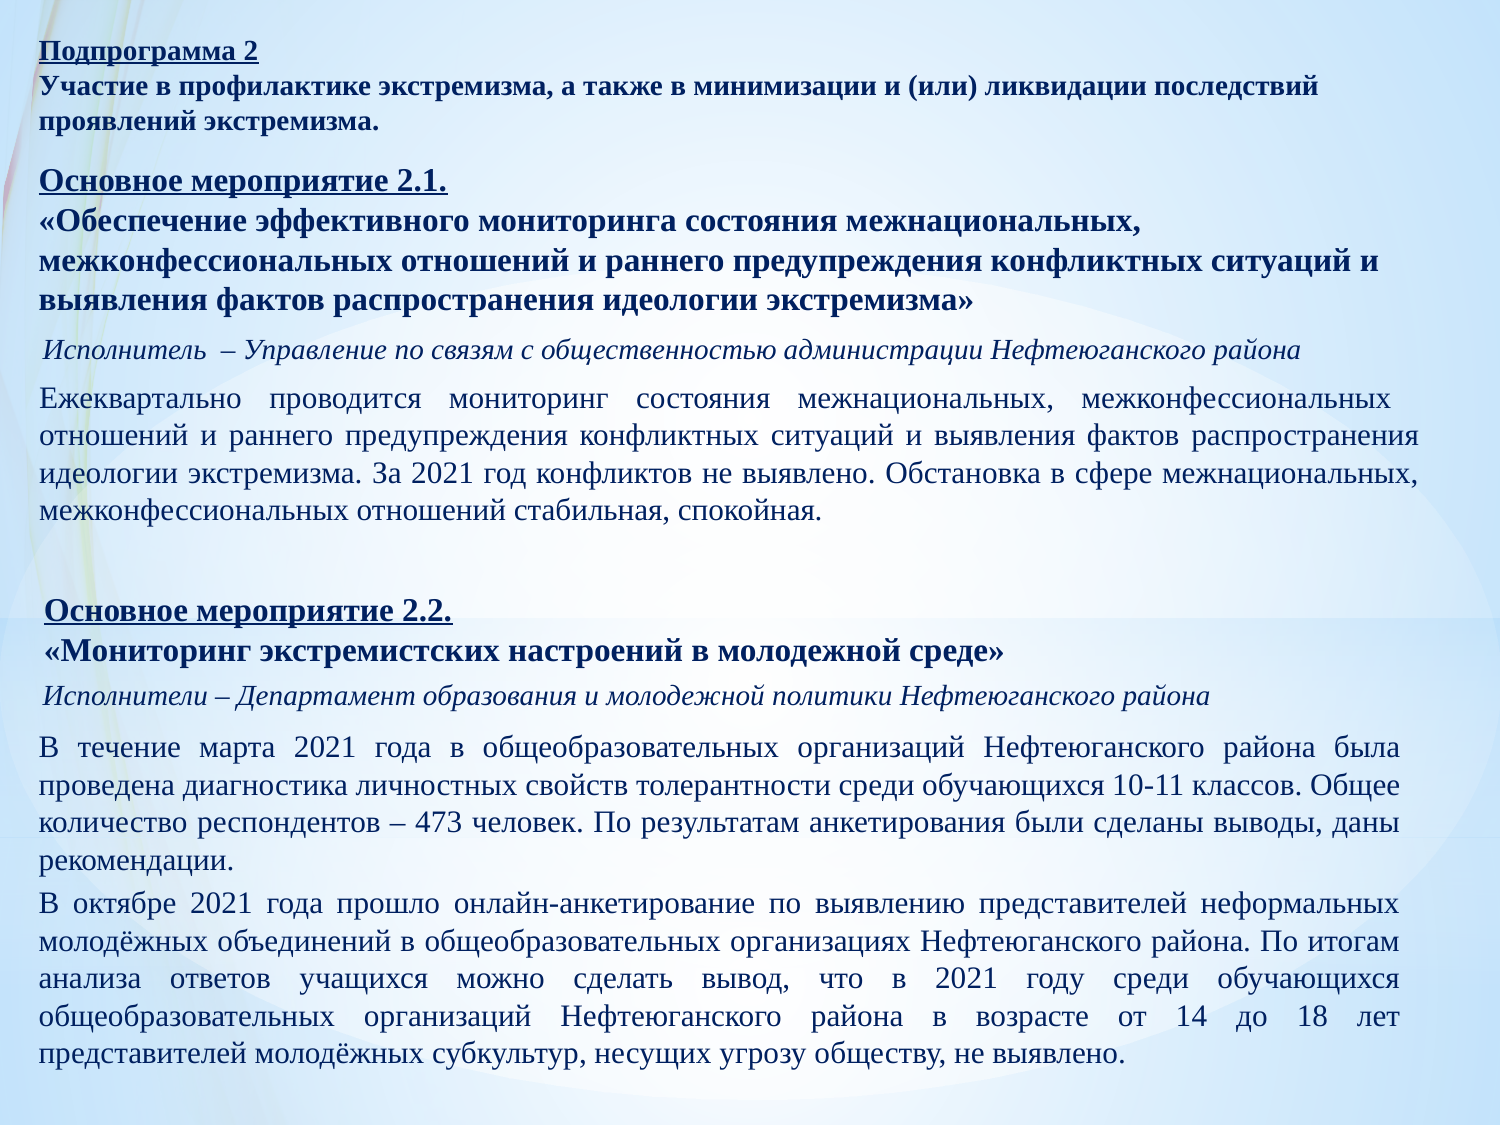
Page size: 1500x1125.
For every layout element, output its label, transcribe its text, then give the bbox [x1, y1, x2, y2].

text_box Исполнитель – Управление по связям с общественностью администрации Нефтеюганского района [27, 322, 1388, 373]
text_box Ежеквартально проводится мониторинг состояния межнациональных, межконфессиональных отношений и раннего предупреждения конфликтных ситуаций и выявления фактов распространения идеологии экстремизма. За 2021 год конфликтов не выявлено. Обстановка в сфере межнациональных, межконфессиональных отношений стабильная, спокойная. [24, 369, 1435, 535]
text_box В течение марта 2021 года в общеобразовательных организаций Нефтеюганского района была проведена диагностика личностных свойств толерантности среди обучающихся 10-11 классов. Общее количество респондентов – 473 человек. По результатам анкетирования были сделаны выводы, даны рекомендации. В октябре 2021 года прошло онлайн-анкетирование по выявлению представителей неформальных молодёжных объединений в общеобразовательных организациях Нефтеюганского района. По итогам анализа ответов учащихся можно сделать вывод, что в 2021 году среди обучающихся общеобразовательных организаций Нефтеюганского района в возрасте от 14 до 18 лет представителей молодёжных субкультур, несущих угрозу обществу, не выявлено. [23, 719, 1417, 1077]
text_box Исполнители – Департамент образования и молодежной политики Нефтеюганского района [27, 668, 1388, 719]
list Основное мероприятие 2.1. «Обеспечение эффективного мониторинга состояния межнациональных, межконфессиональных отношений и раннего предупреждения конфликтных ситуаций и выявления фактов распространения идеологии экстремизма» [23, 149, 1453, 327]
list Подпрограмма 2 Участие в профилактике экстремизма, а также в минимизации и (или) ликвидации последствий проявлений экстремизма. [23, 30, 1453, 138]
list Основное мероприятие 2.2. «Мониторинг экстремистских настроений в молодежной среде» [28, 583, 1458, 672]
